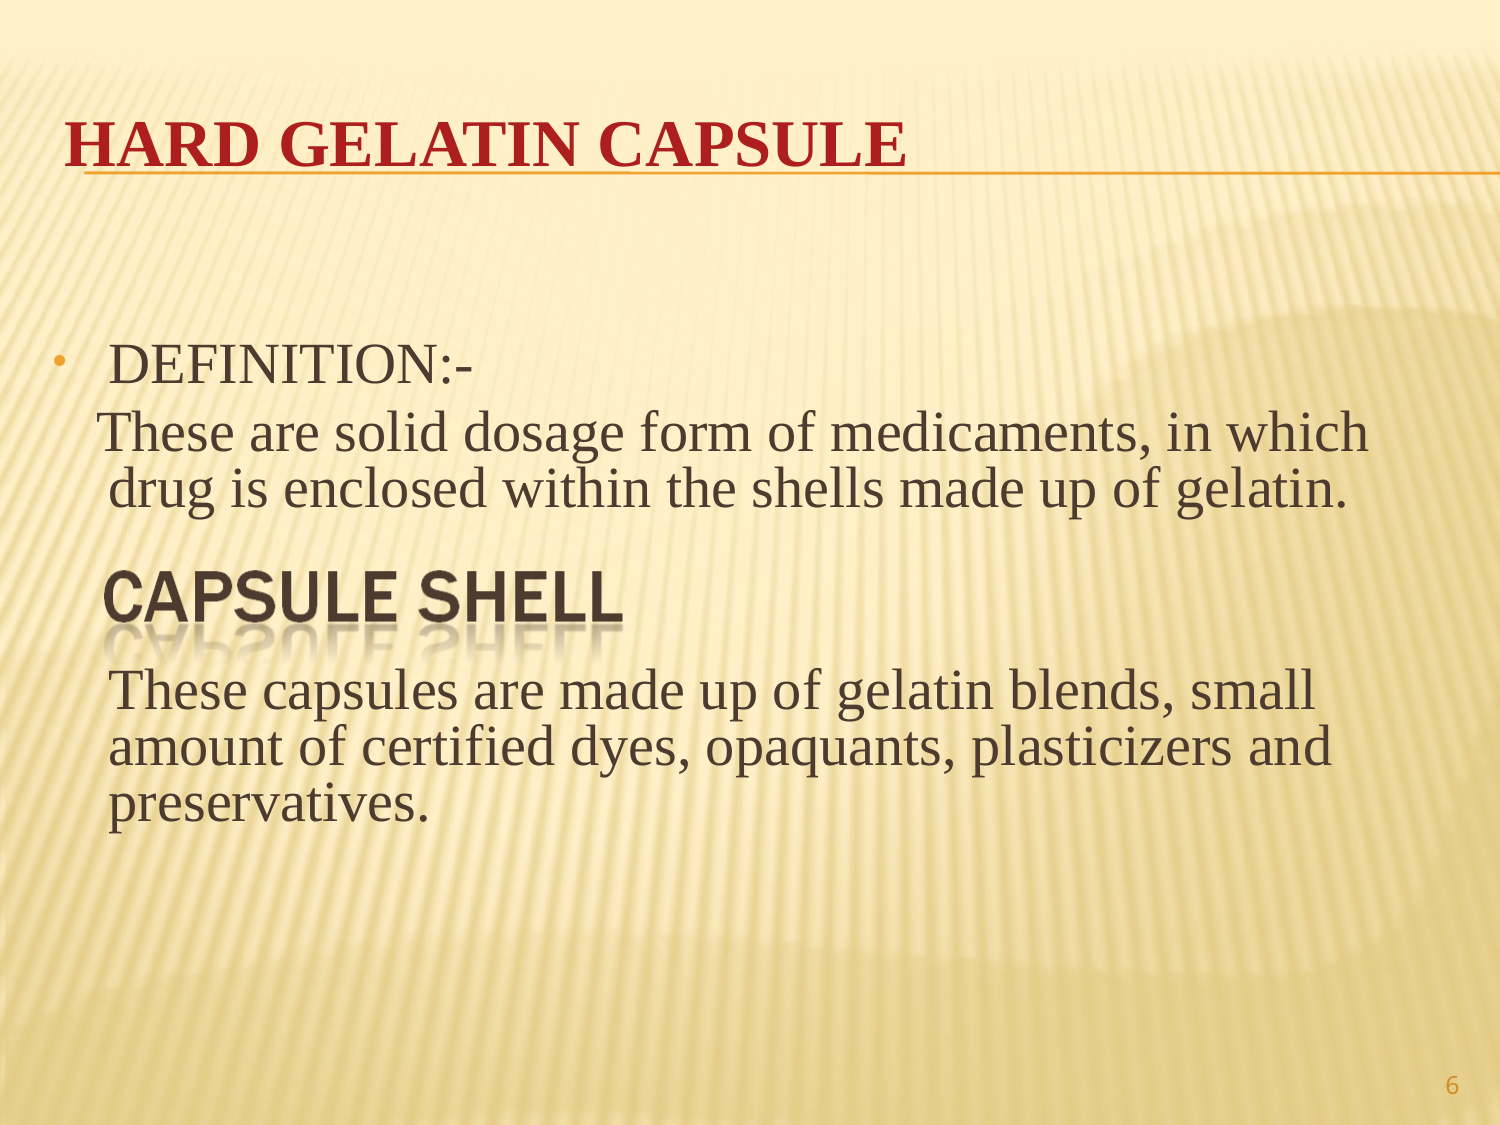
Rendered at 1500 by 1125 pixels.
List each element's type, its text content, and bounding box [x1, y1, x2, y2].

slide_number 6 [1350, 1061, 1475, 1103]
picture [53, 523, 1500, 713]
list DEFINITION:- These are solid dosage form of medicaments, in which drug is enclosed within the shells made up of gelatin. These capsules are made up of gelatin blends, small amount of certified dyes, opaquants, plasticizers and preservatives. [37, 249, 1439, 988]
text_box HARD GELATIN CAPSULE [49, 92, 1388, 188]
